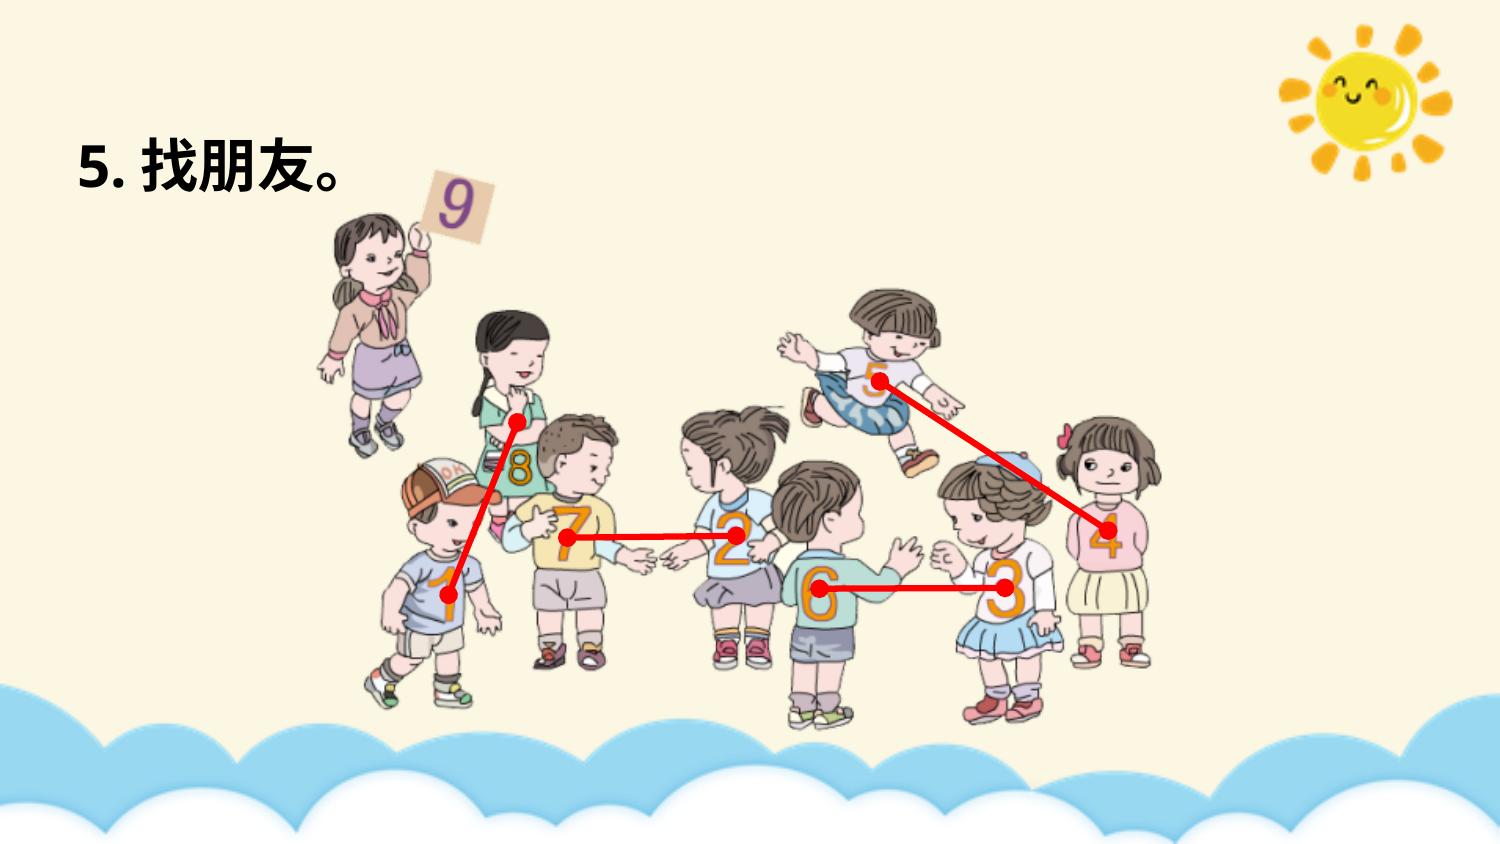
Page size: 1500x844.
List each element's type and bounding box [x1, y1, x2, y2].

picture [0, 0, 1500, 844]
text_box [879, 381, 1109, 531]
text_box [448, 422, 518, 596]
